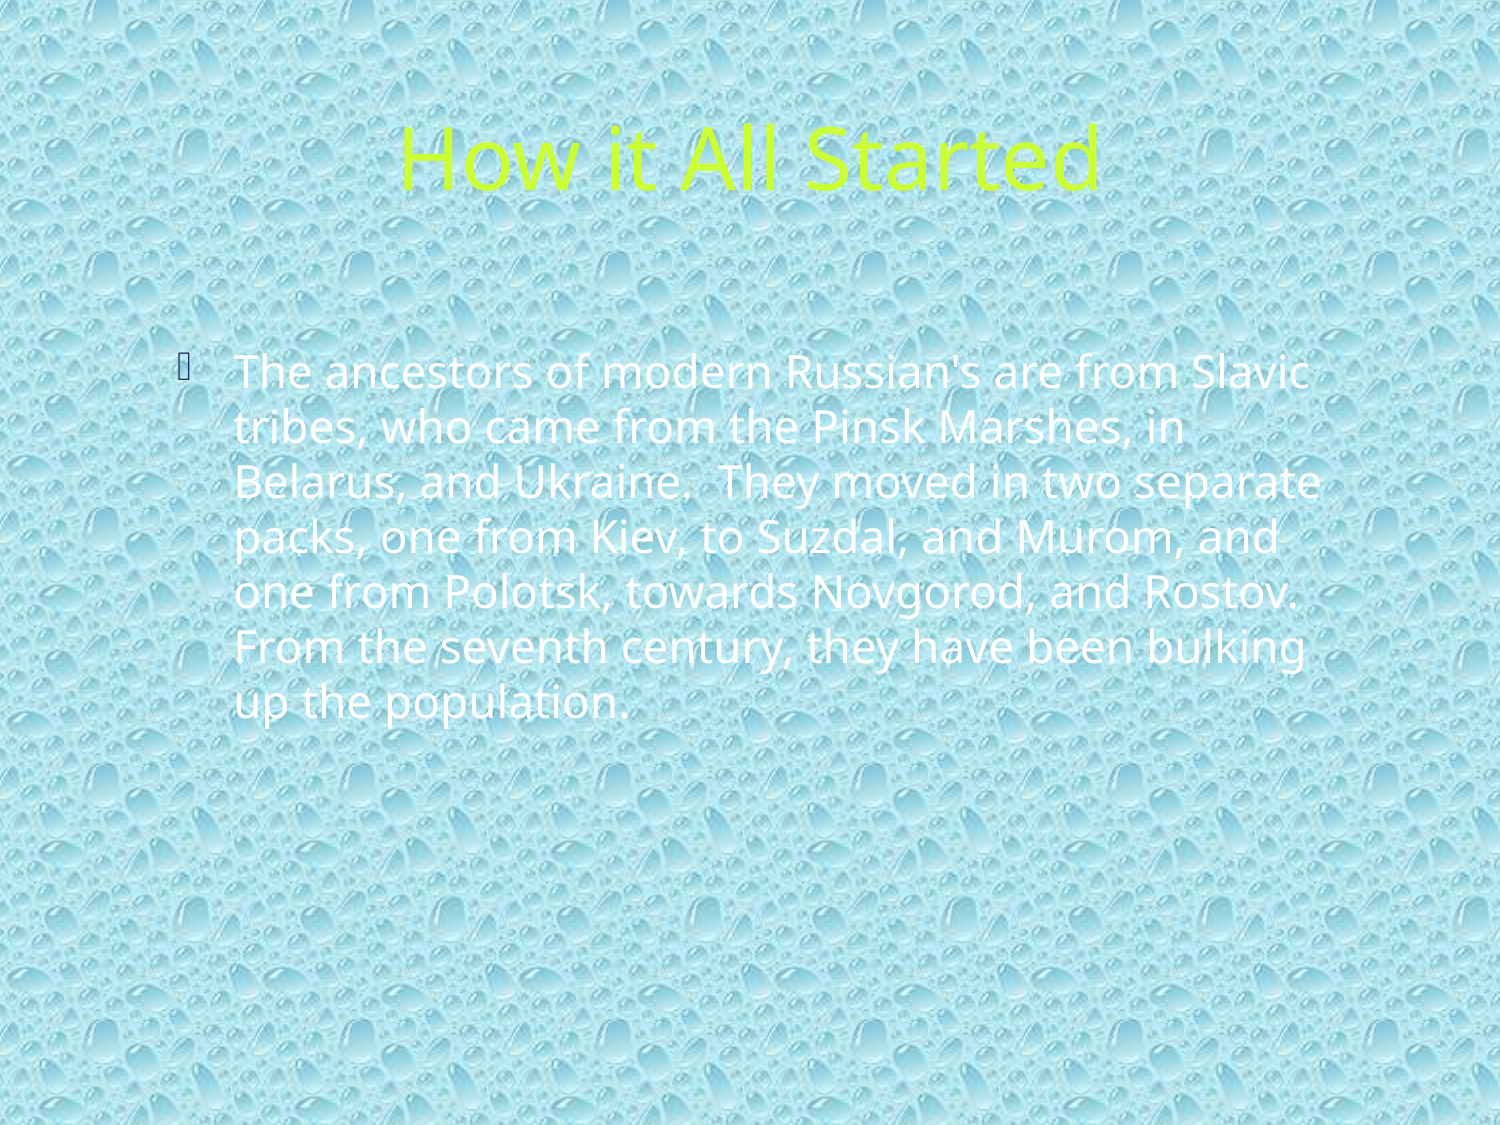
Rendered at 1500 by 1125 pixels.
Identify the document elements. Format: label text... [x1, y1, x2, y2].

list The ancestors of modern Russian's are from Slavic tribes, who came from the Pinsk Marshes, in Belarus, and Ukraine. They moved in two separate packs, one from Kiev, to Suzdal, and Murom, and one from Polotsk, towards Novgorod, and Rostov. From the seventh century, they have been bulking up the population. [162, 335, 1338, 1005]
picture [0, 0, 1500, 1125]
title How it All Started [100, 95, 1400, 225]
